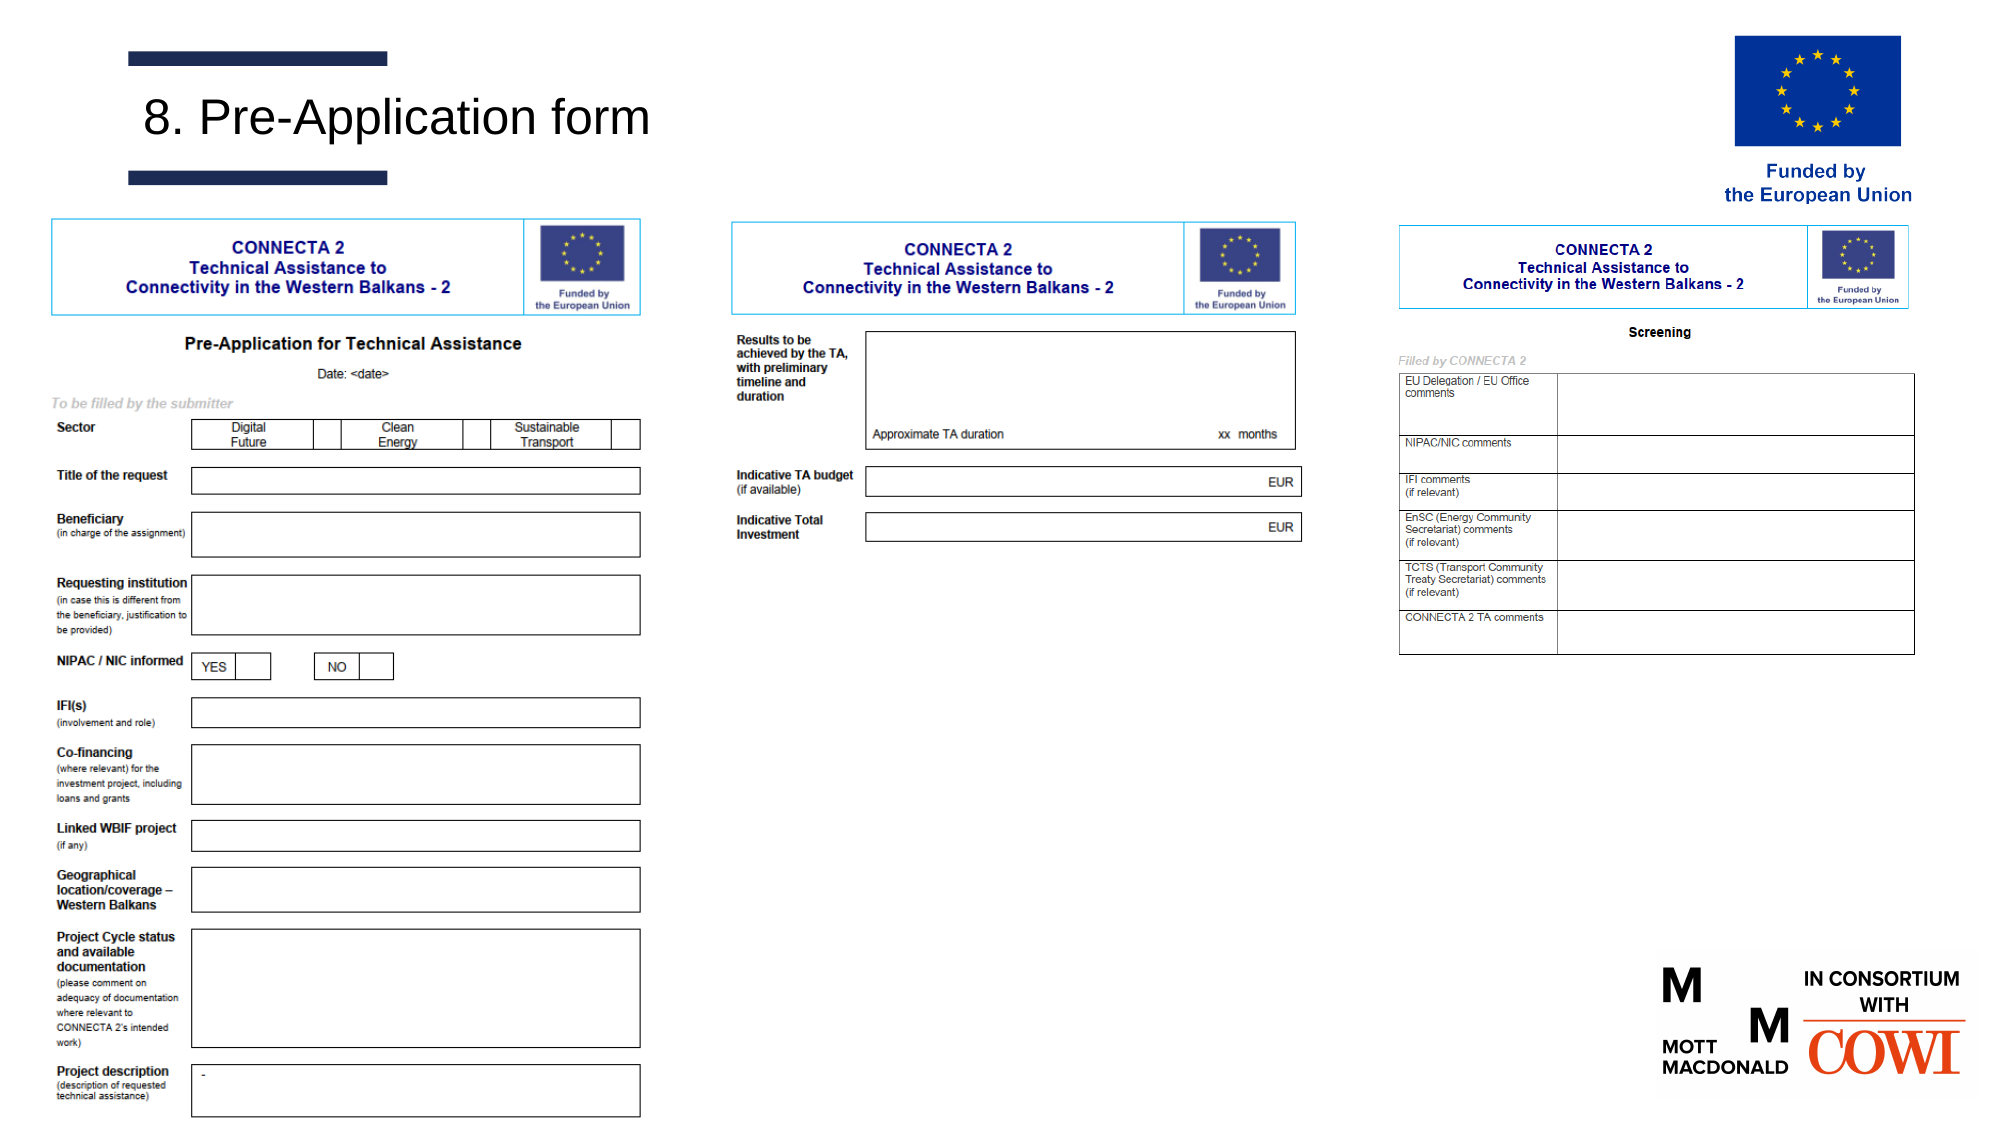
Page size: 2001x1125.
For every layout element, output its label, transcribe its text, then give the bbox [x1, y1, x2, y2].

picture [1657, 949, 1979, 1098]
picture [15, 194, 661, 1125]
picture [667, 15, 1958, 677]
text_box 8. Pre-Application form [128, 77, 1656, 153]
